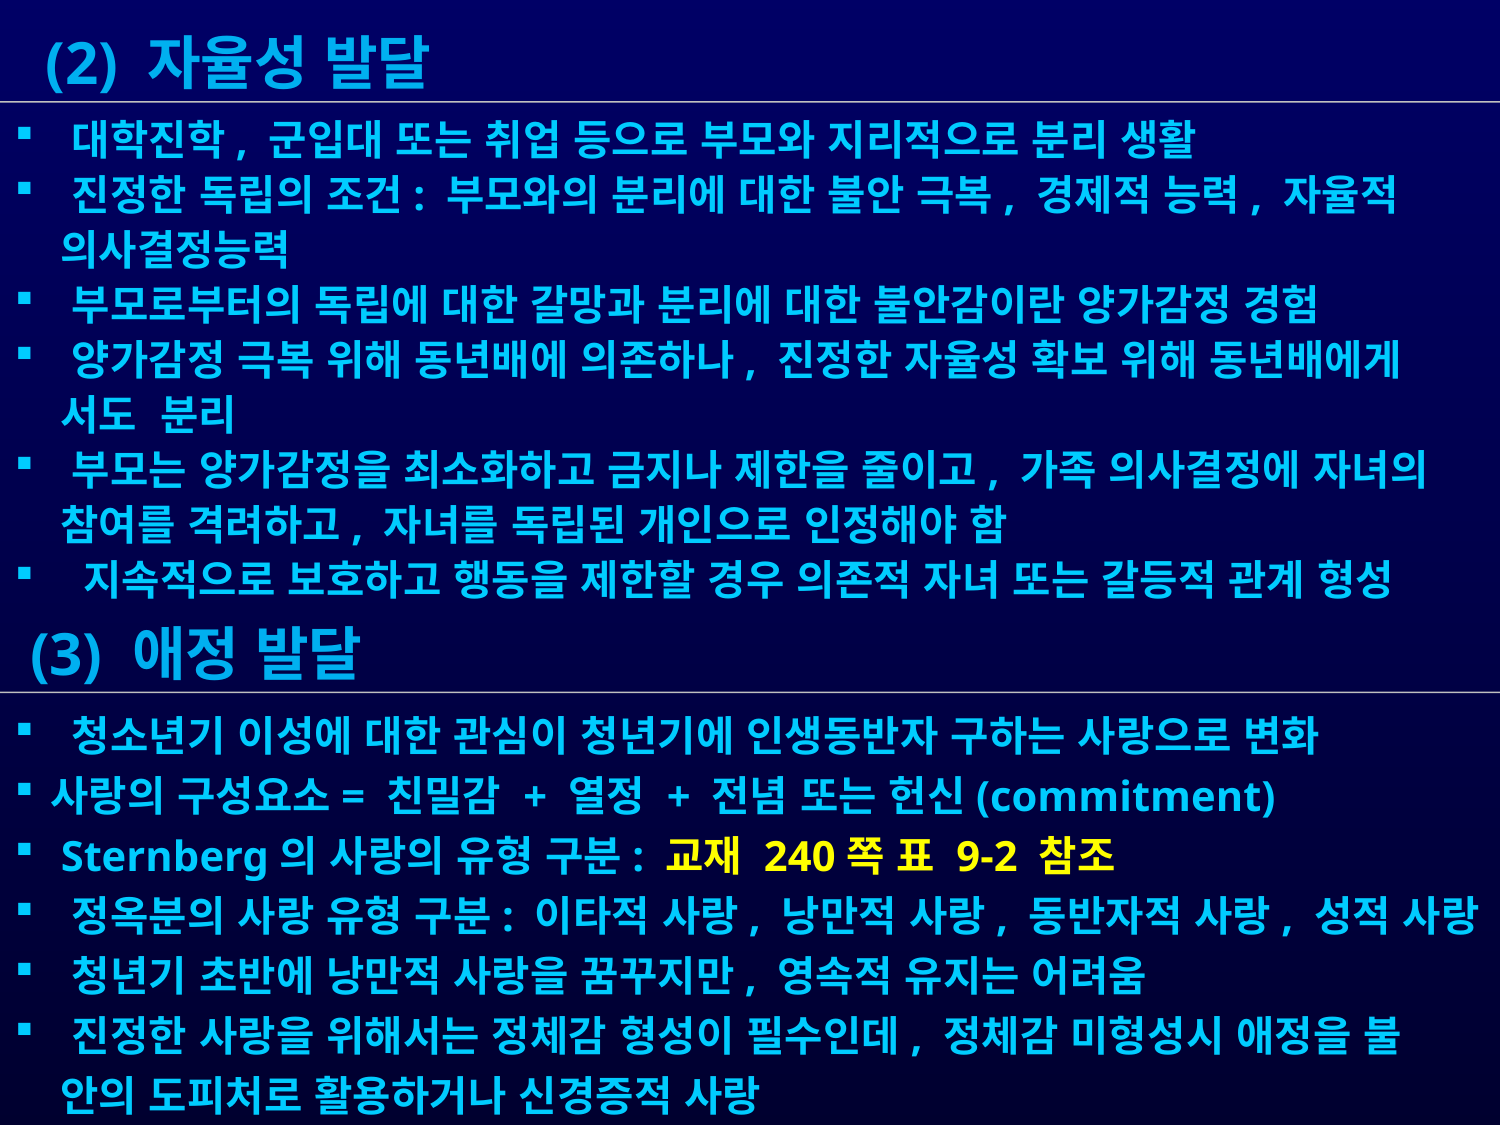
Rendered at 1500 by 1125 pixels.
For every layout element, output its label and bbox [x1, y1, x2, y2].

text_box [0, 18, 1500, 1125]
